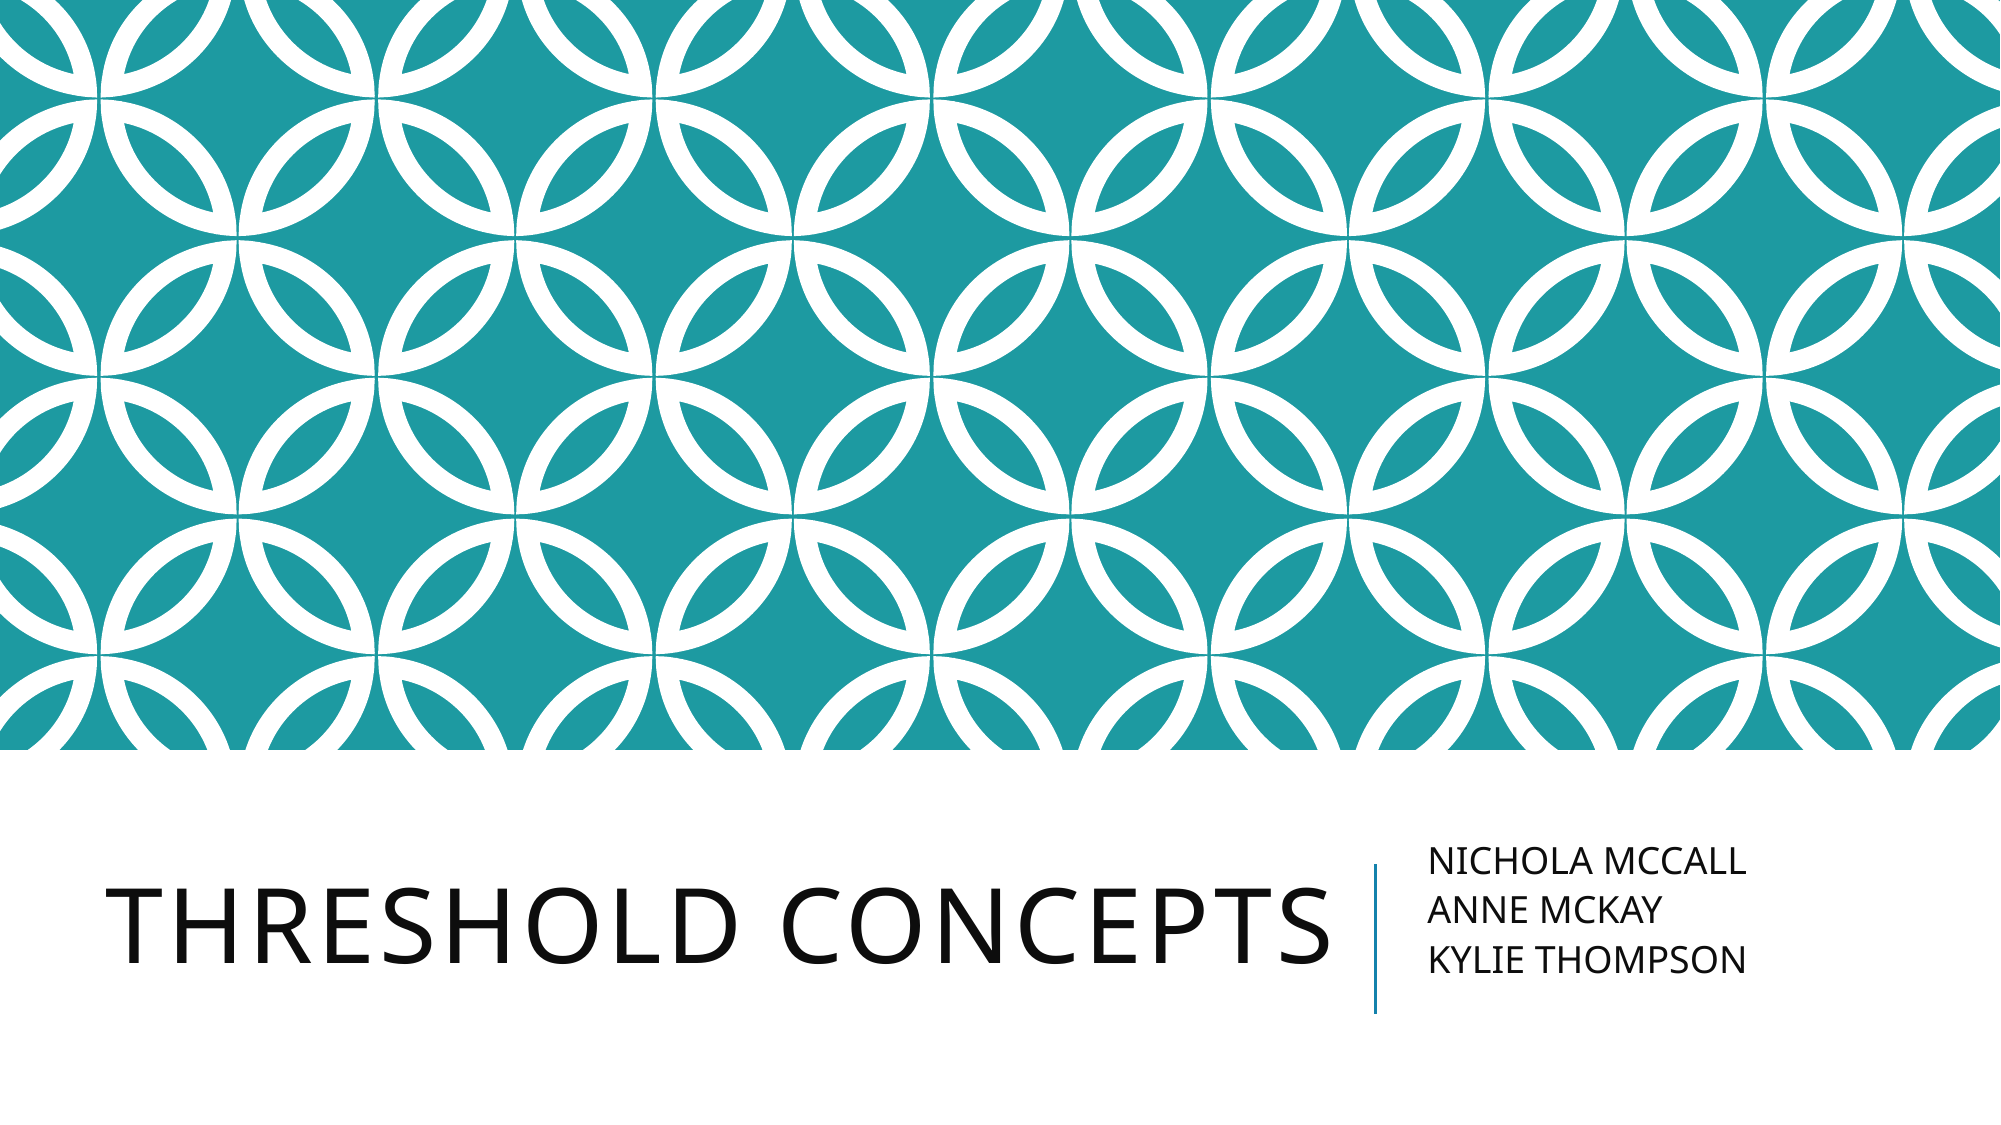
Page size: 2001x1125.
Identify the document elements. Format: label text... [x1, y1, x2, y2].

list NICHOLA MCCALL ANNE MCKAY KYLIE THOMPSON [1412, 813, 1938, 1054]
title Threshold concepts [75, 813, 1350, 1054]
